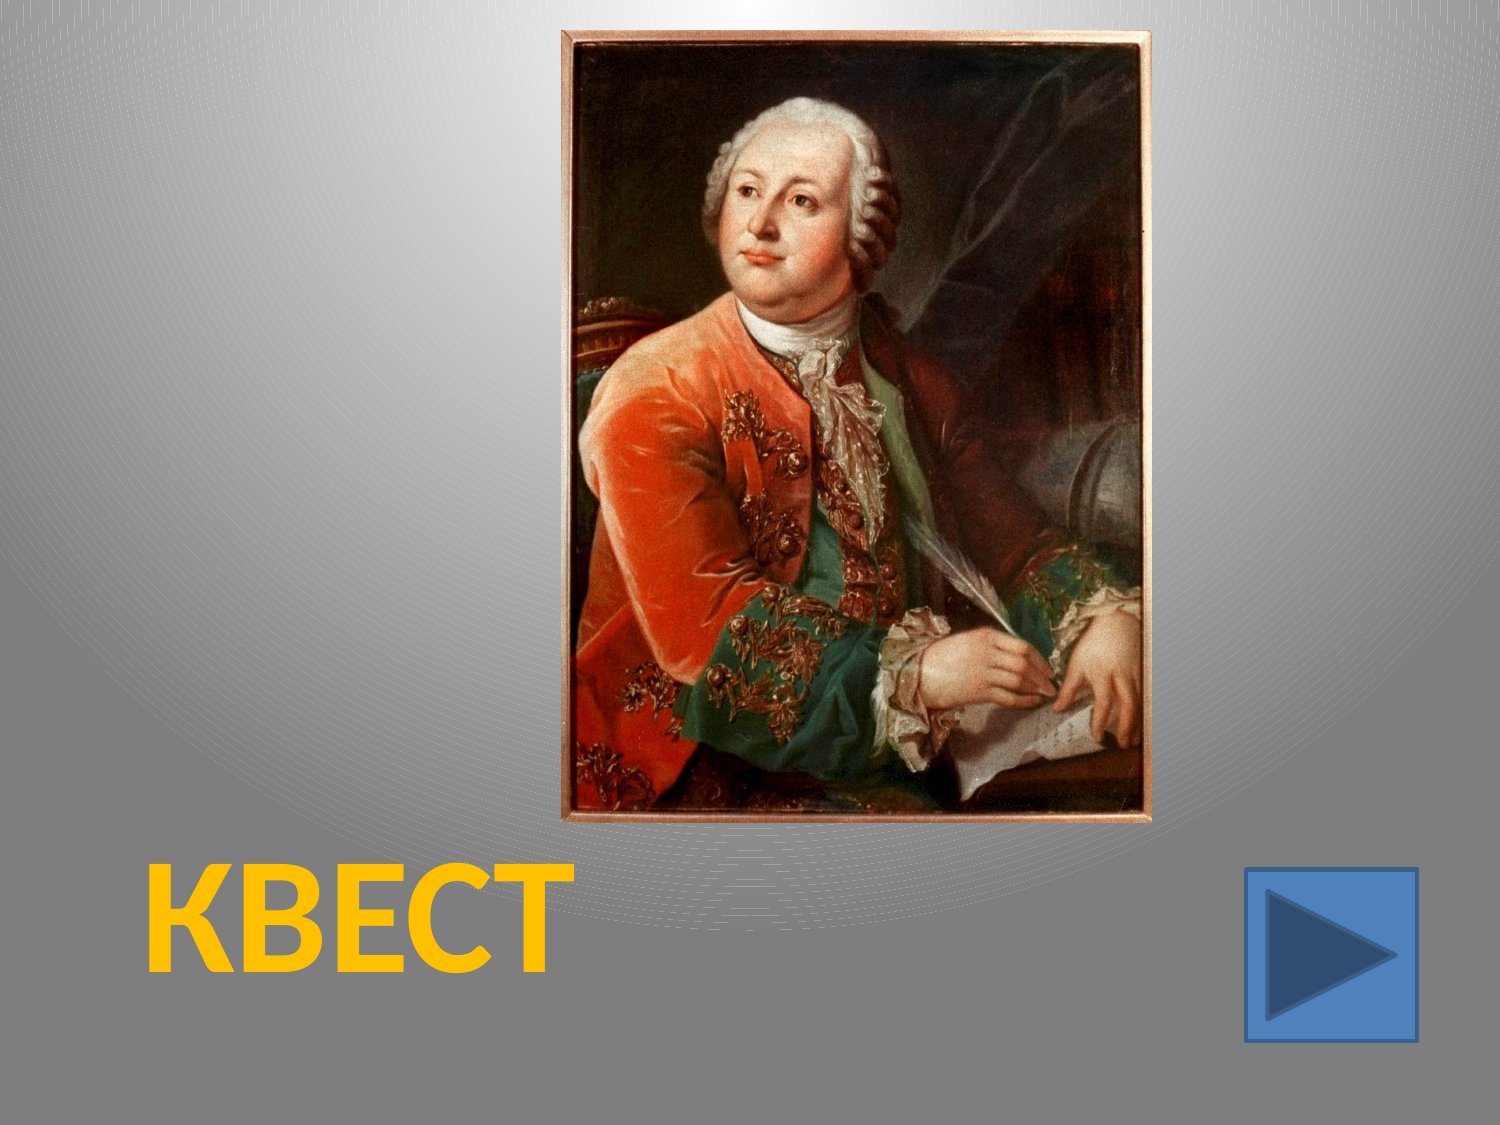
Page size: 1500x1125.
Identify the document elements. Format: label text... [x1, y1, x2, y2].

picture [560, 30, 1152, 823]
text_box КВЕСТ [126, 798, 592, 1014]
text_box [1244, 867, 1419, 1043]
